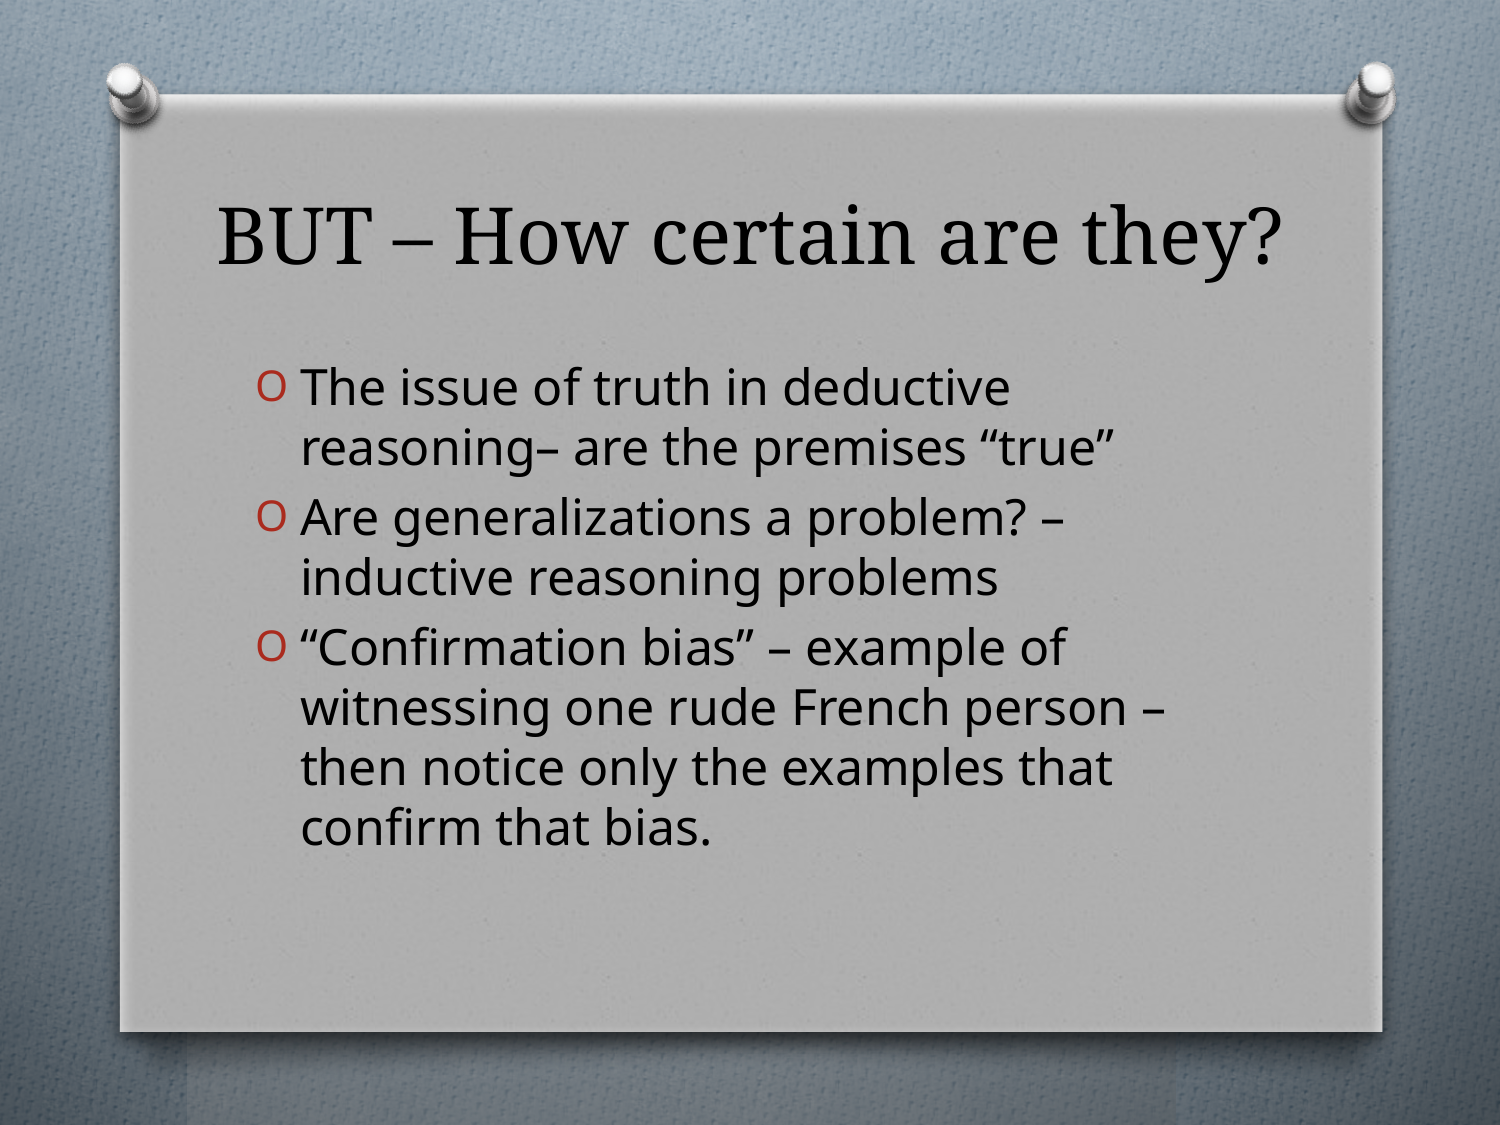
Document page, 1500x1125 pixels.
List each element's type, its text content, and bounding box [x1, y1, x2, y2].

picture [75, 29, 198, 153]
picture [1317, 35, 1439, 156]
title BUT – How certain are they? [179, 134, 1323, 332]
list The issue of truth in deductive reasoning– are the premises “true” Are generalizations a problem? – inductive reasoning problems “Confirmation bias” – example of witnessing one rude French person – then notice only the examples that confirm that bias. [240, 347, 1257, 939]
